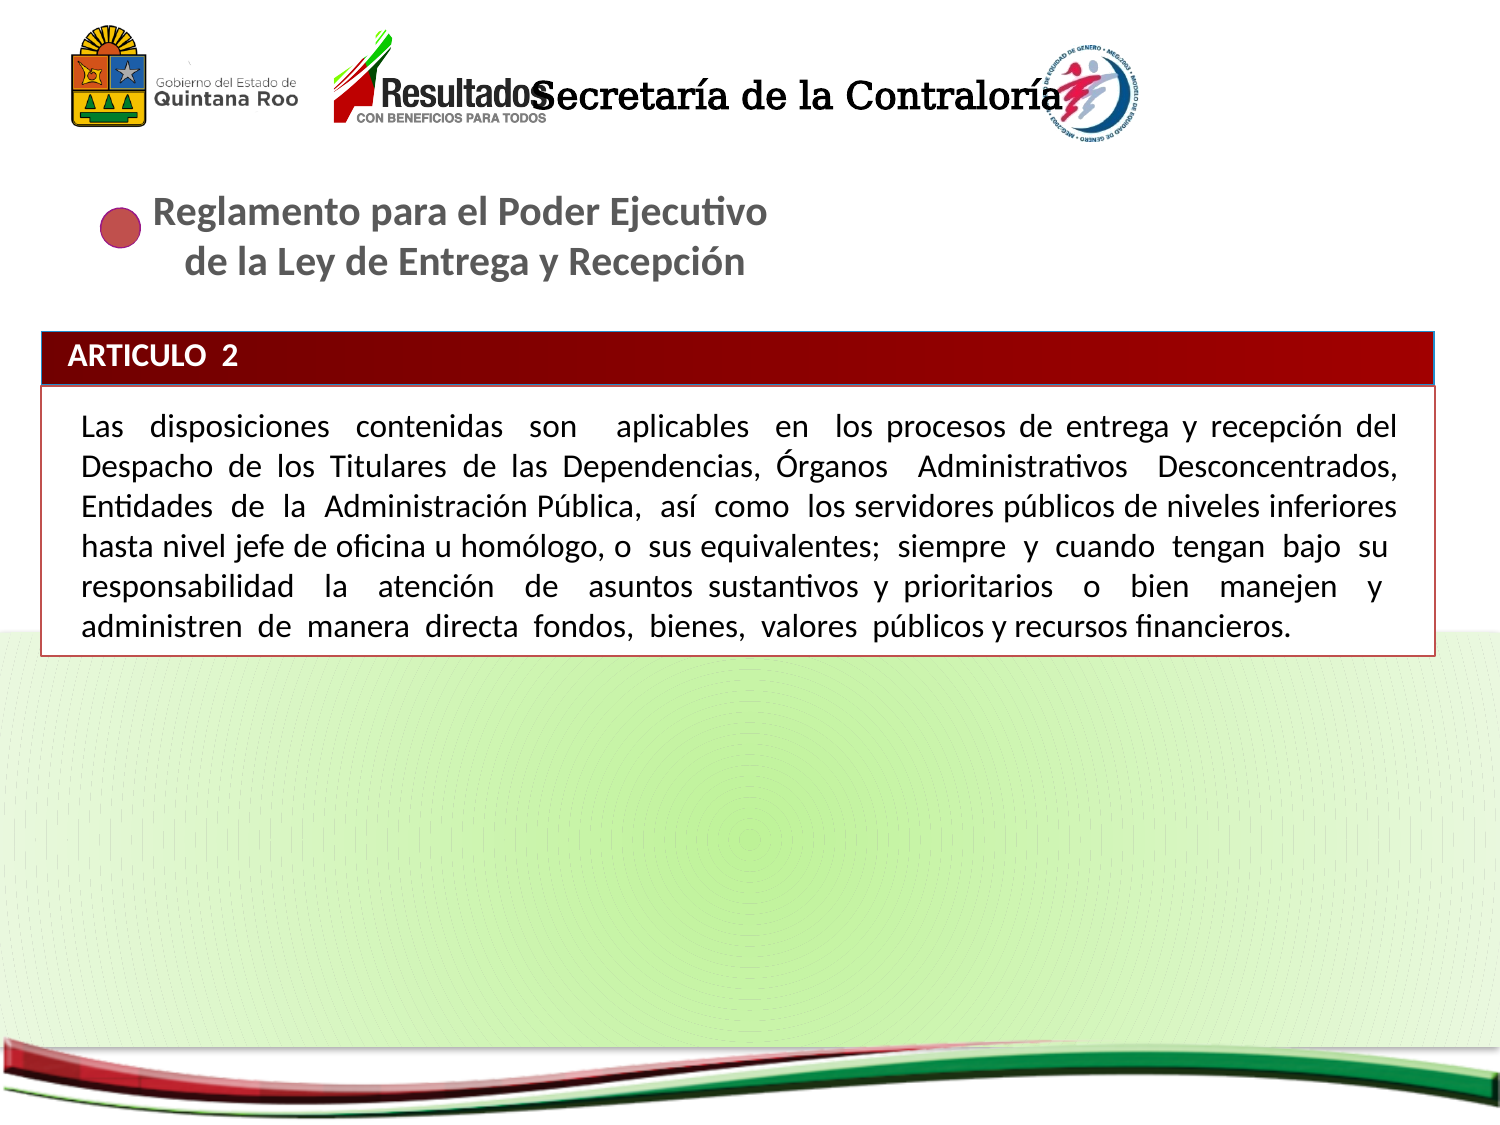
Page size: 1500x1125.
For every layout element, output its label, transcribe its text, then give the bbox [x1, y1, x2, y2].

text_box Reglamento para el Poder Ejecutivo de la Ley de Entrega y Recepción [128, 176, 802, 292]
picture [1042, 45, 1140, 142]
picture [318, 23, 563, 130]
text_box Secretaría de la Contraloría [567, 63, 1037, 124]
picture [0, 1031, 1500, 1125]
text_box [41, 331, 1436, 657]
picture [58, 25, 303, 130]
text_box [0, 632, 1500, 1030]
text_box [100, 207, 141, 248]
